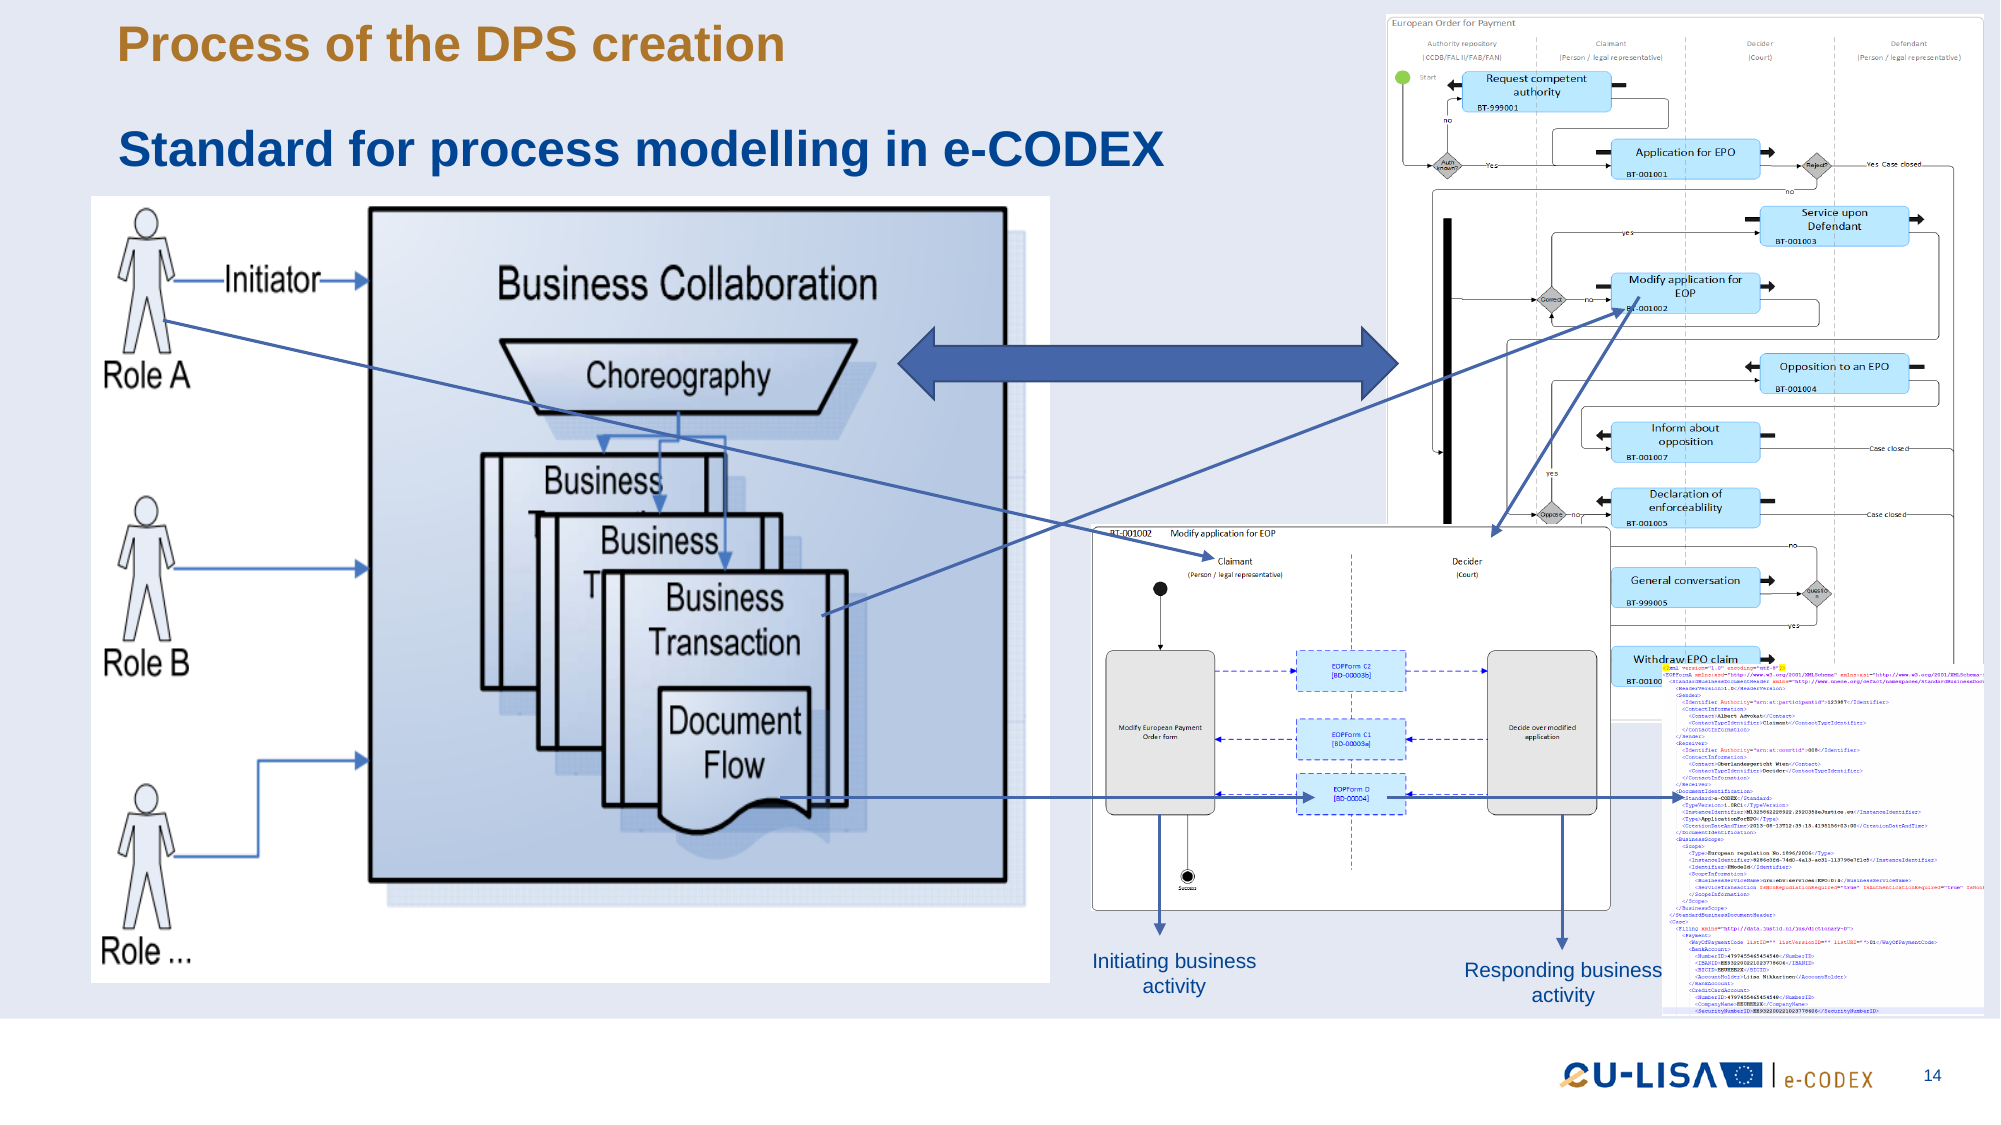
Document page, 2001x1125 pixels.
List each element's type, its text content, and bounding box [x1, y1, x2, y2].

picture [91, 196, 1050, 983]
picture [1529, 1037, 1902, 1113]
text_box Responding business activity [1436, 949, 1662, 1015]
picture [1091, 14, 1984, 1016]
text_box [1490, 296, 1640, 538]
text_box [163, 320, 1215, 559]
text_box Initiating business activity [1047, 940, 1302, 1006]
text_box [821, 308, 1626, 616]
title Standard for process modelling in e-CODEX [118, 118, 1386, 177]
text_box Process of the DPS creation [102, 4, 2000, 80]
slide_number 14 [1862, 1044, 1957, 1107]
